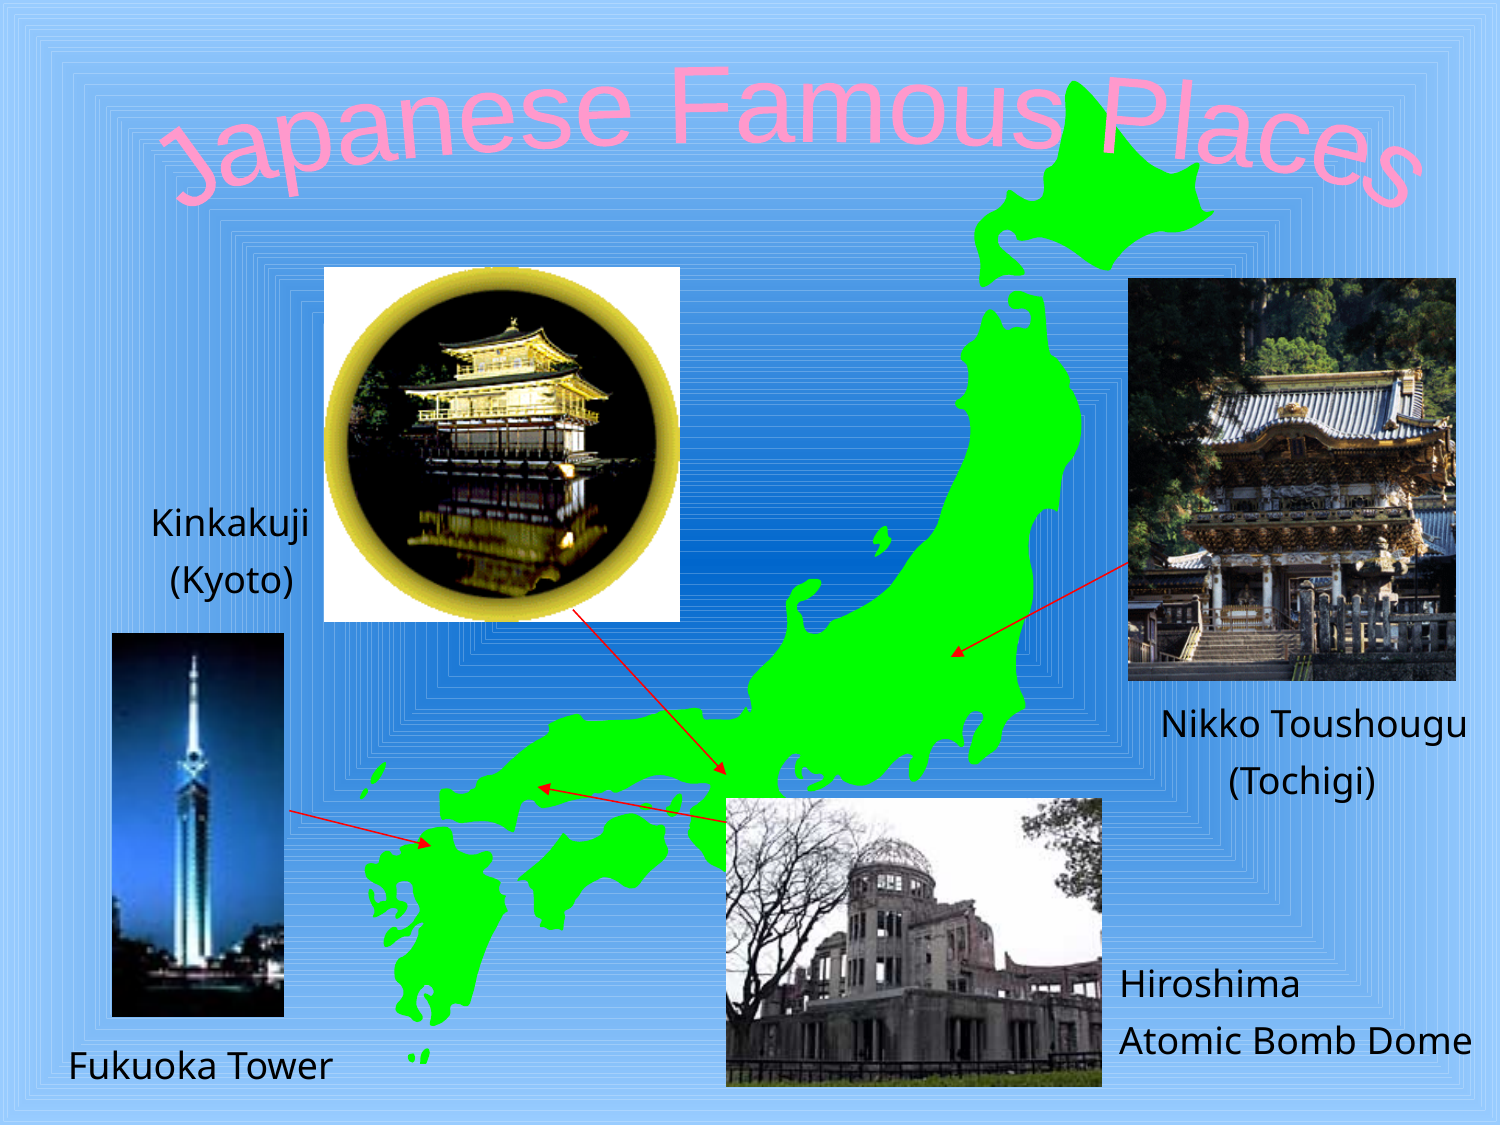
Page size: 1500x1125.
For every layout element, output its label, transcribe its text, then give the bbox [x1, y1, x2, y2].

text_box Nikko Toushougu (Tochigi) [1220, 692, 1500, 810]
picture [111, 77, 1456, 1125]
text_box Fukuoka Tower [53, 1034, 118, 1095]
text_box Hiroshima Atomic Bomb Dome [1220, 952, 1500, 1070]
